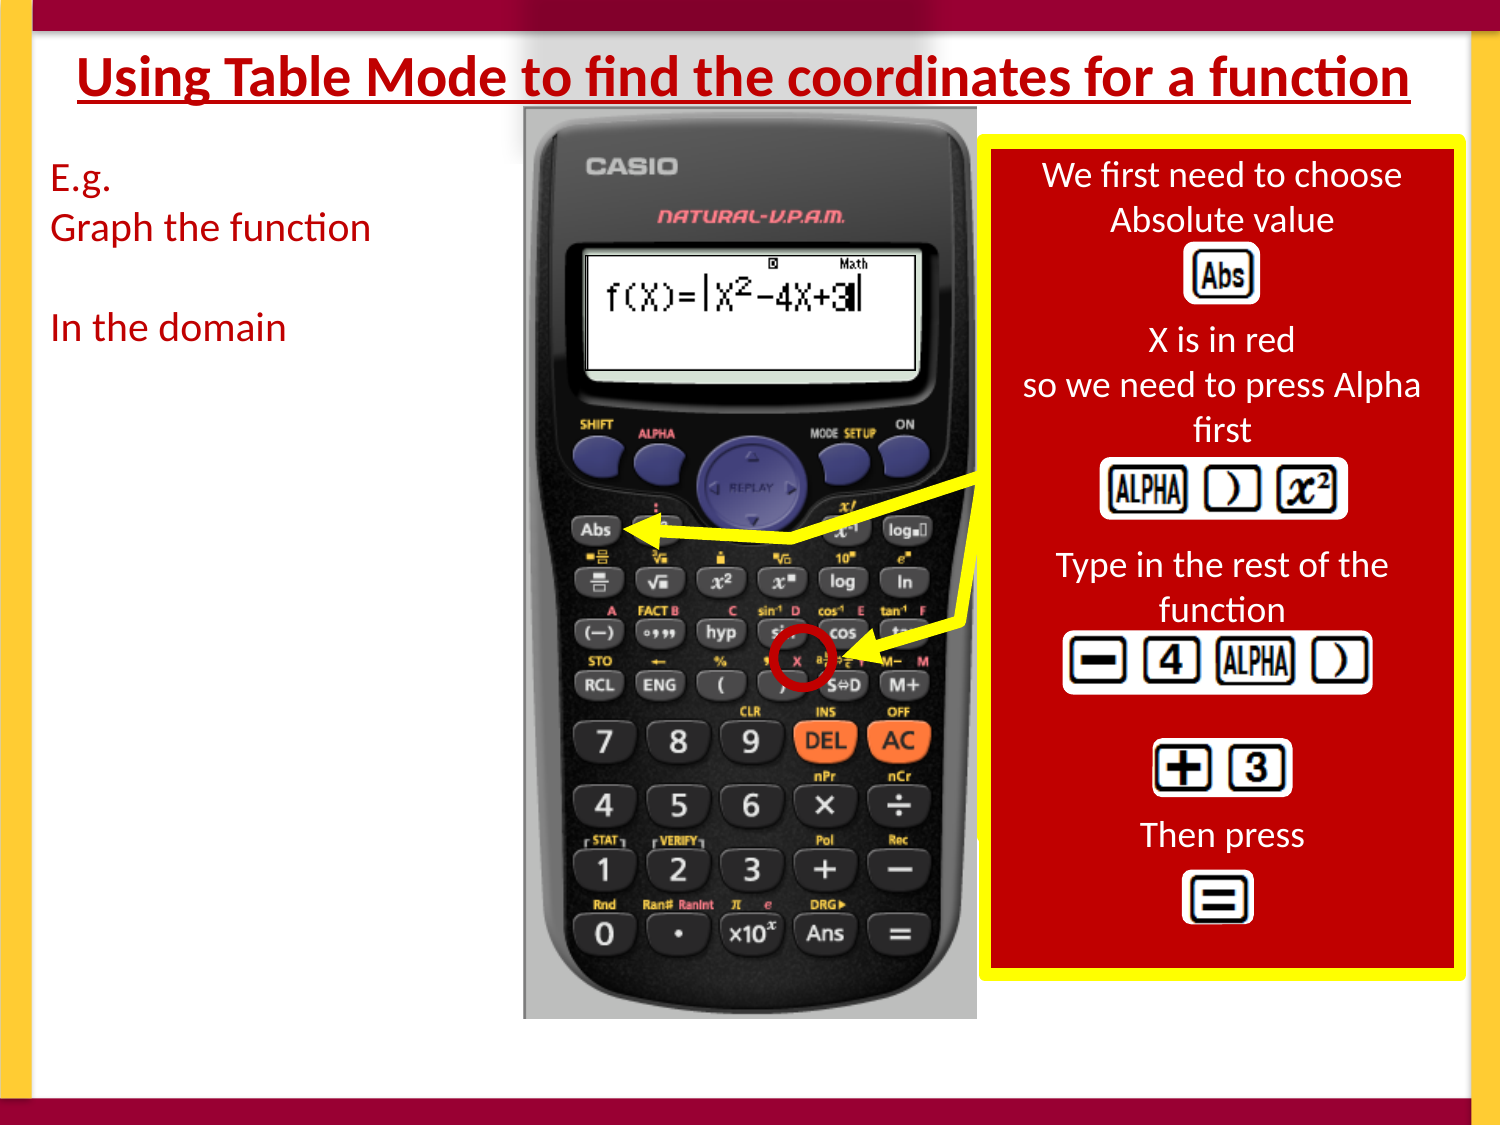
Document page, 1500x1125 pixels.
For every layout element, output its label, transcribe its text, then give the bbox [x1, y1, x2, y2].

text_box We first need to choose Absolute value [622, 475, 976, 541]
picture [523, 106, 977, 1019]
picture [1184, 243, 1261, 305]
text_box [984, 142, 1461, 975]
text_box [771, 626, 835, 690]
